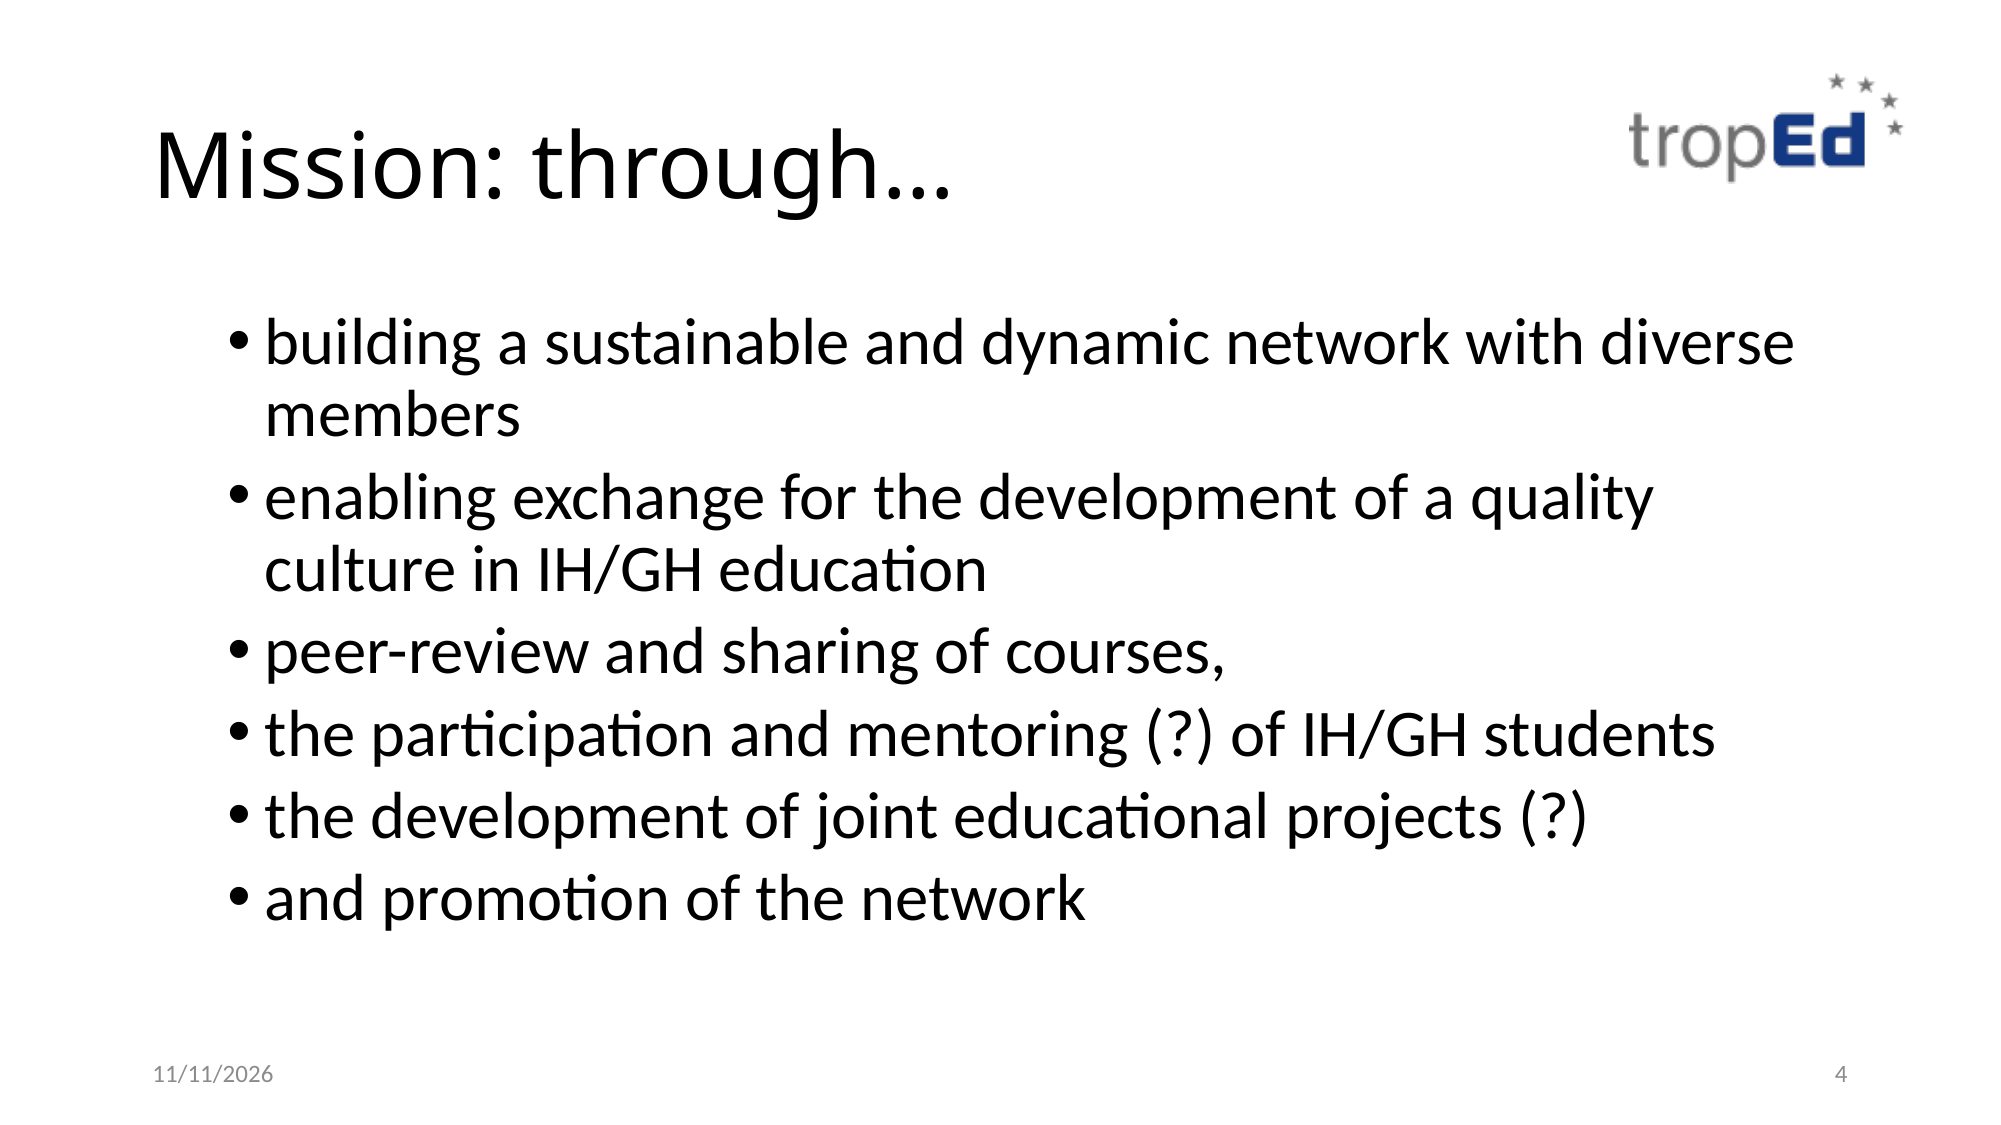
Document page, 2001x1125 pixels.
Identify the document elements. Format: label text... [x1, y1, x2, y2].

picture [1629, 73, 1914, 185]
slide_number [137, 1042, 588, 1103]
list building a sustainable and dynamic network with diverse members enabling exchange for the development of a quality culture in IH/GH education peer-review and sharing of courses, the participation and mentoring (?) of IH/GH students the development of joint educational projects (?) and promotion of the network [137, 299, 1863, 968]
slide_number 4 [1412, 1042, 1863, 1103]
title Mission: through… [137, 59, 1863, 278]
